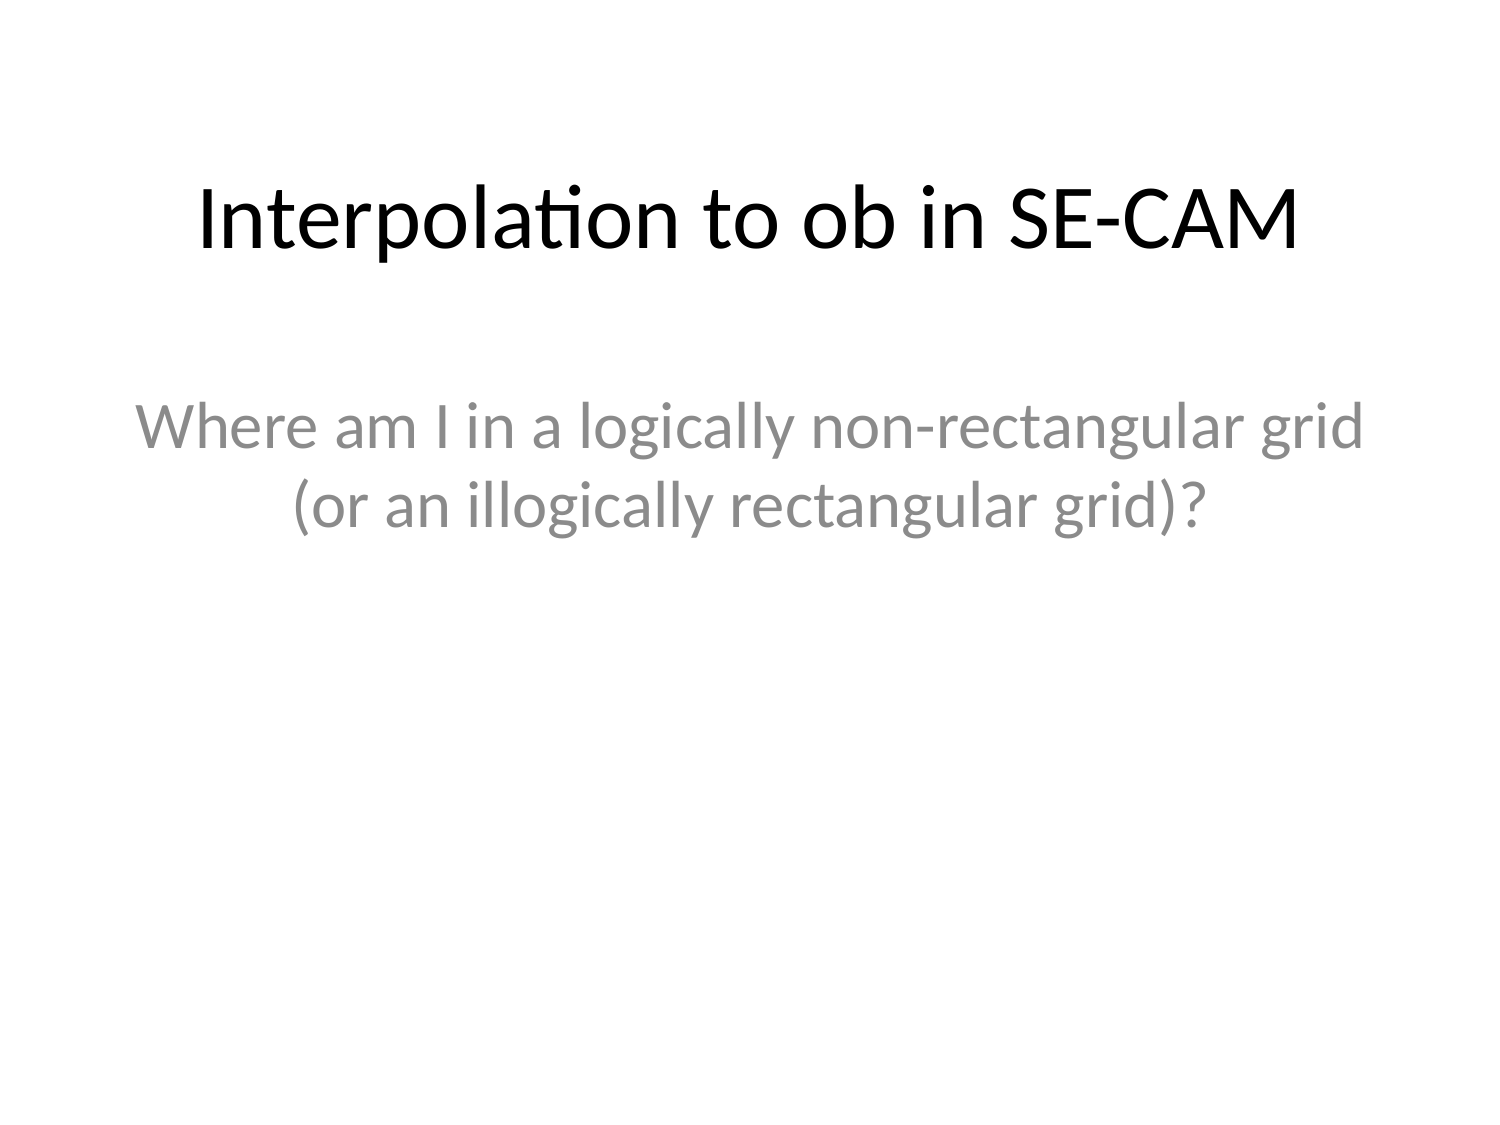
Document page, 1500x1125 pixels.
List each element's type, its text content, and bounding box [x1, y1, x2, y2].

title Interpolation to ob in SE-CAM [112, 91, 1388, 333]
subtitle Where am I in a logically non-rectangular grid (or an illogically rectangular grid)? [99, 373, 1403, 662]
